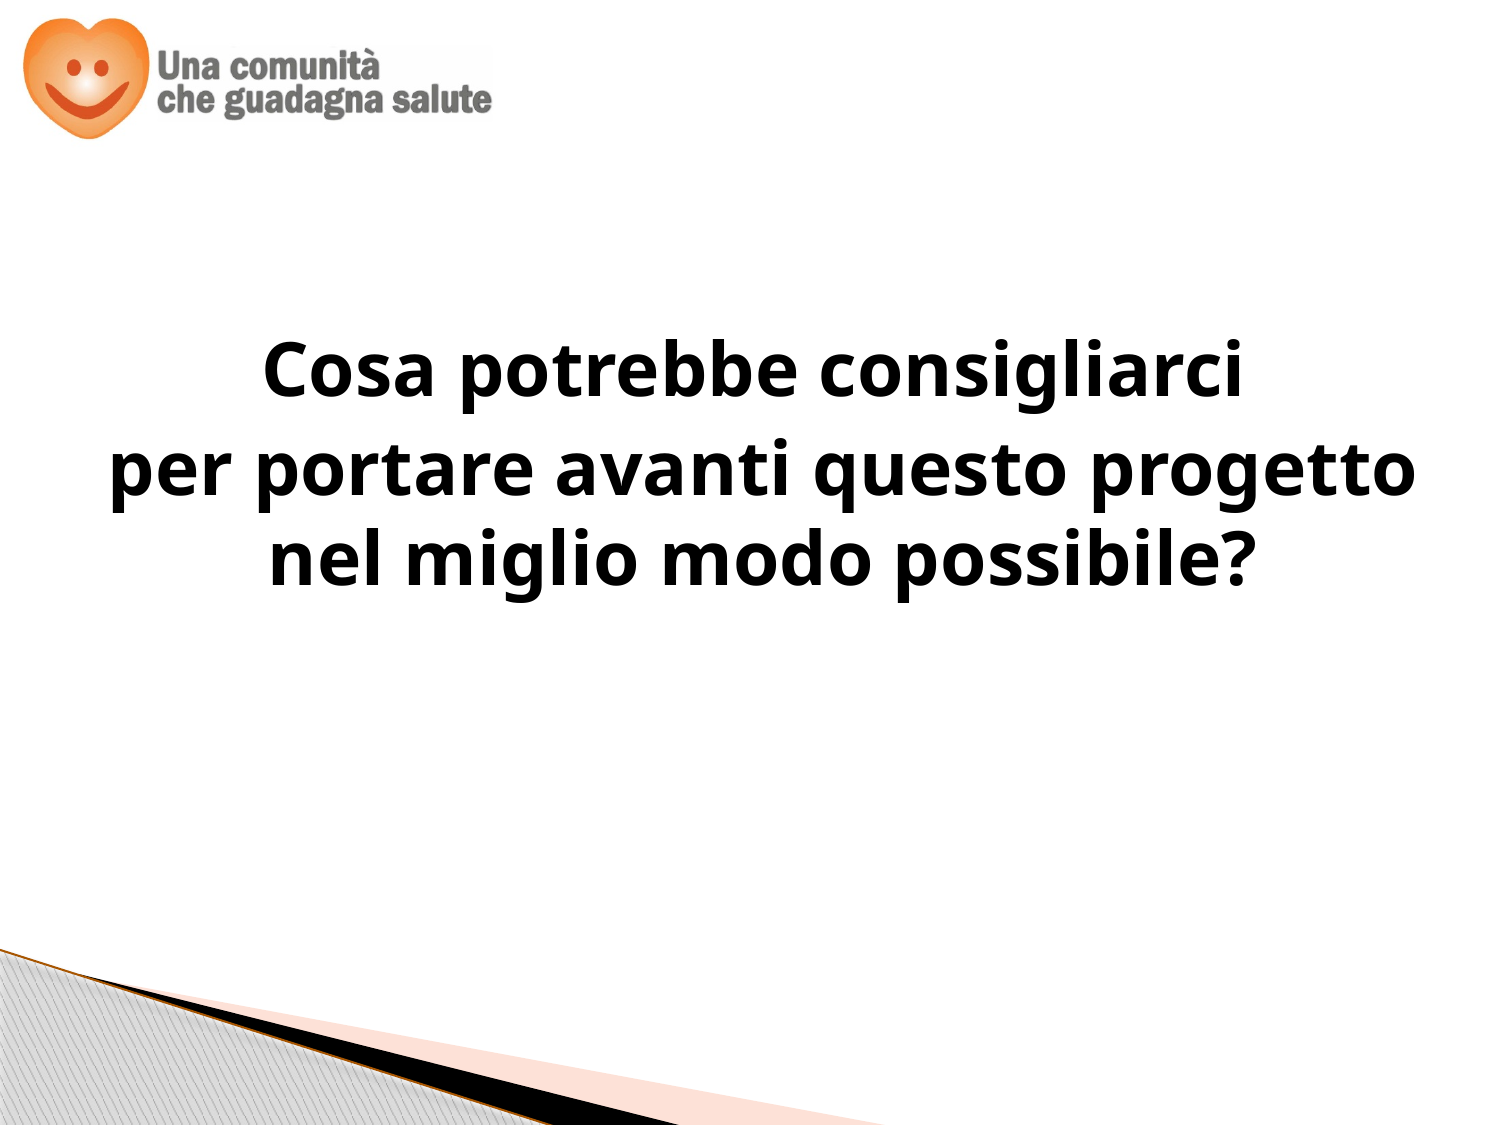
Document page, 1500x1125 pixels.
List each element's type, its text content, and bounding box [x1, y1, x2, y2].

picture [5, 4, 503, 209]
list Cosa potrebbe consigliarci per portare avanti questo progetto nel miglio modo possibile? [88, 314, 1439, 669]
